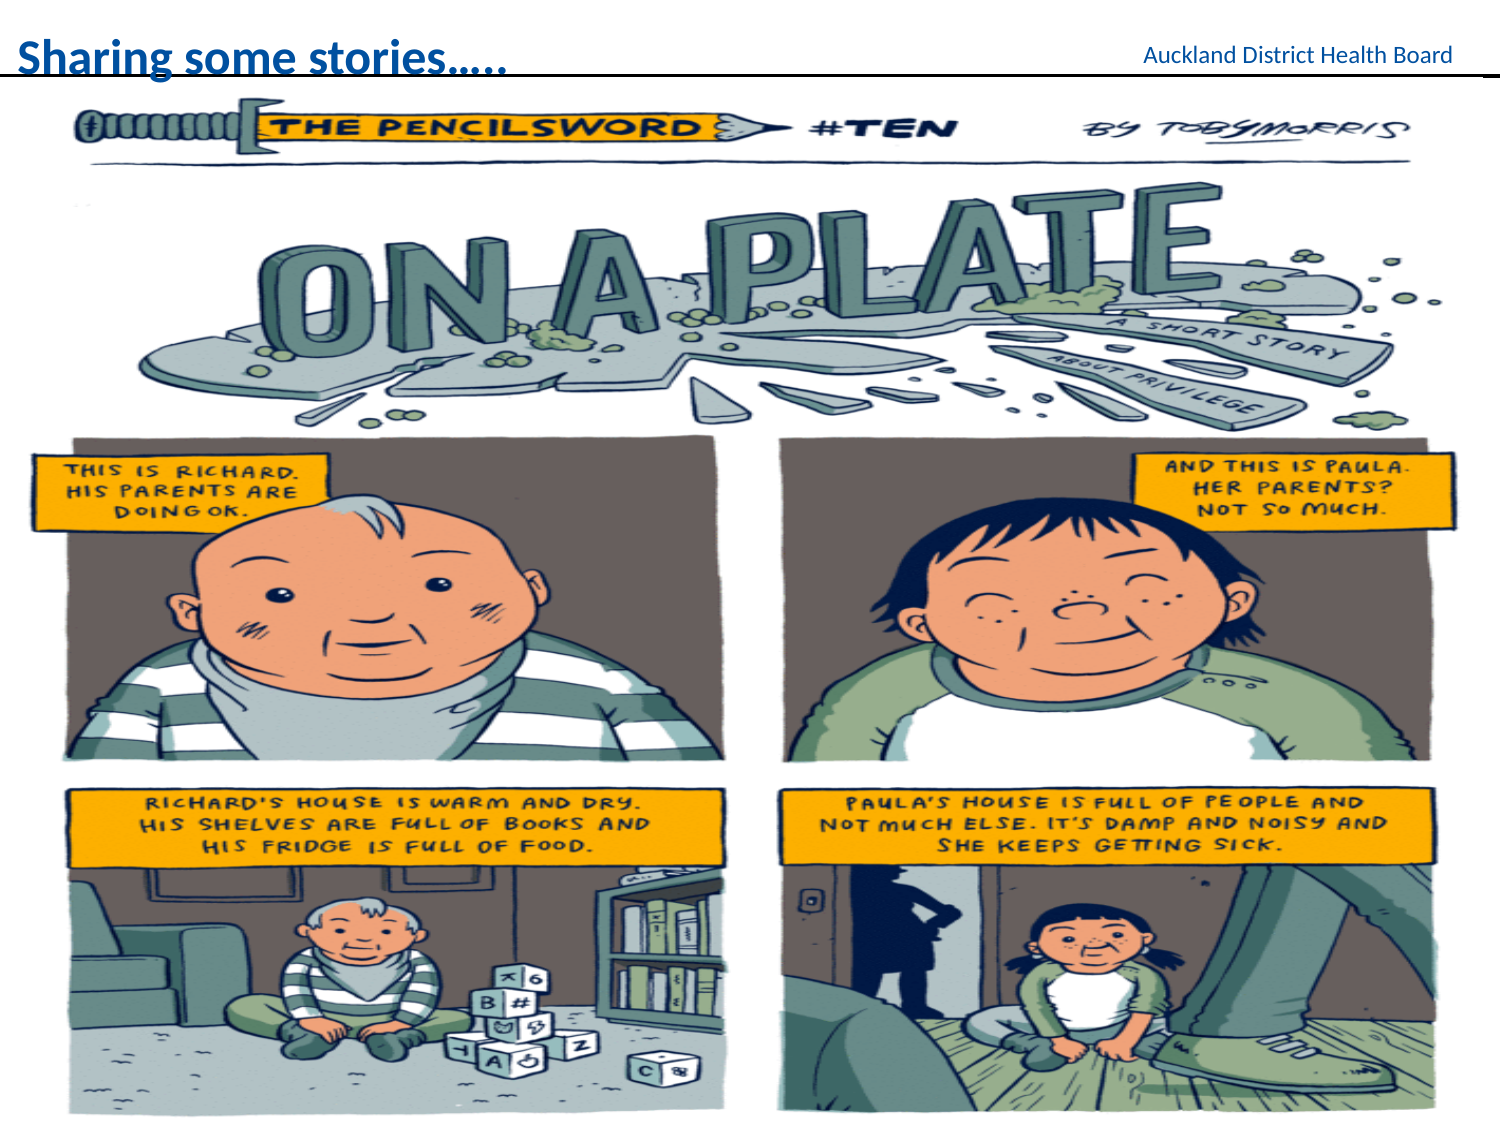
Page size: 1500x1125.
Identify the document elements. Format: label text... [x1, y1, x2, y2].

text_box Sharing some stories….. [2, 16, 525, 76]
text_box [525, 74, 1500, 78]
picture [0, 77, 1483, 1125]
